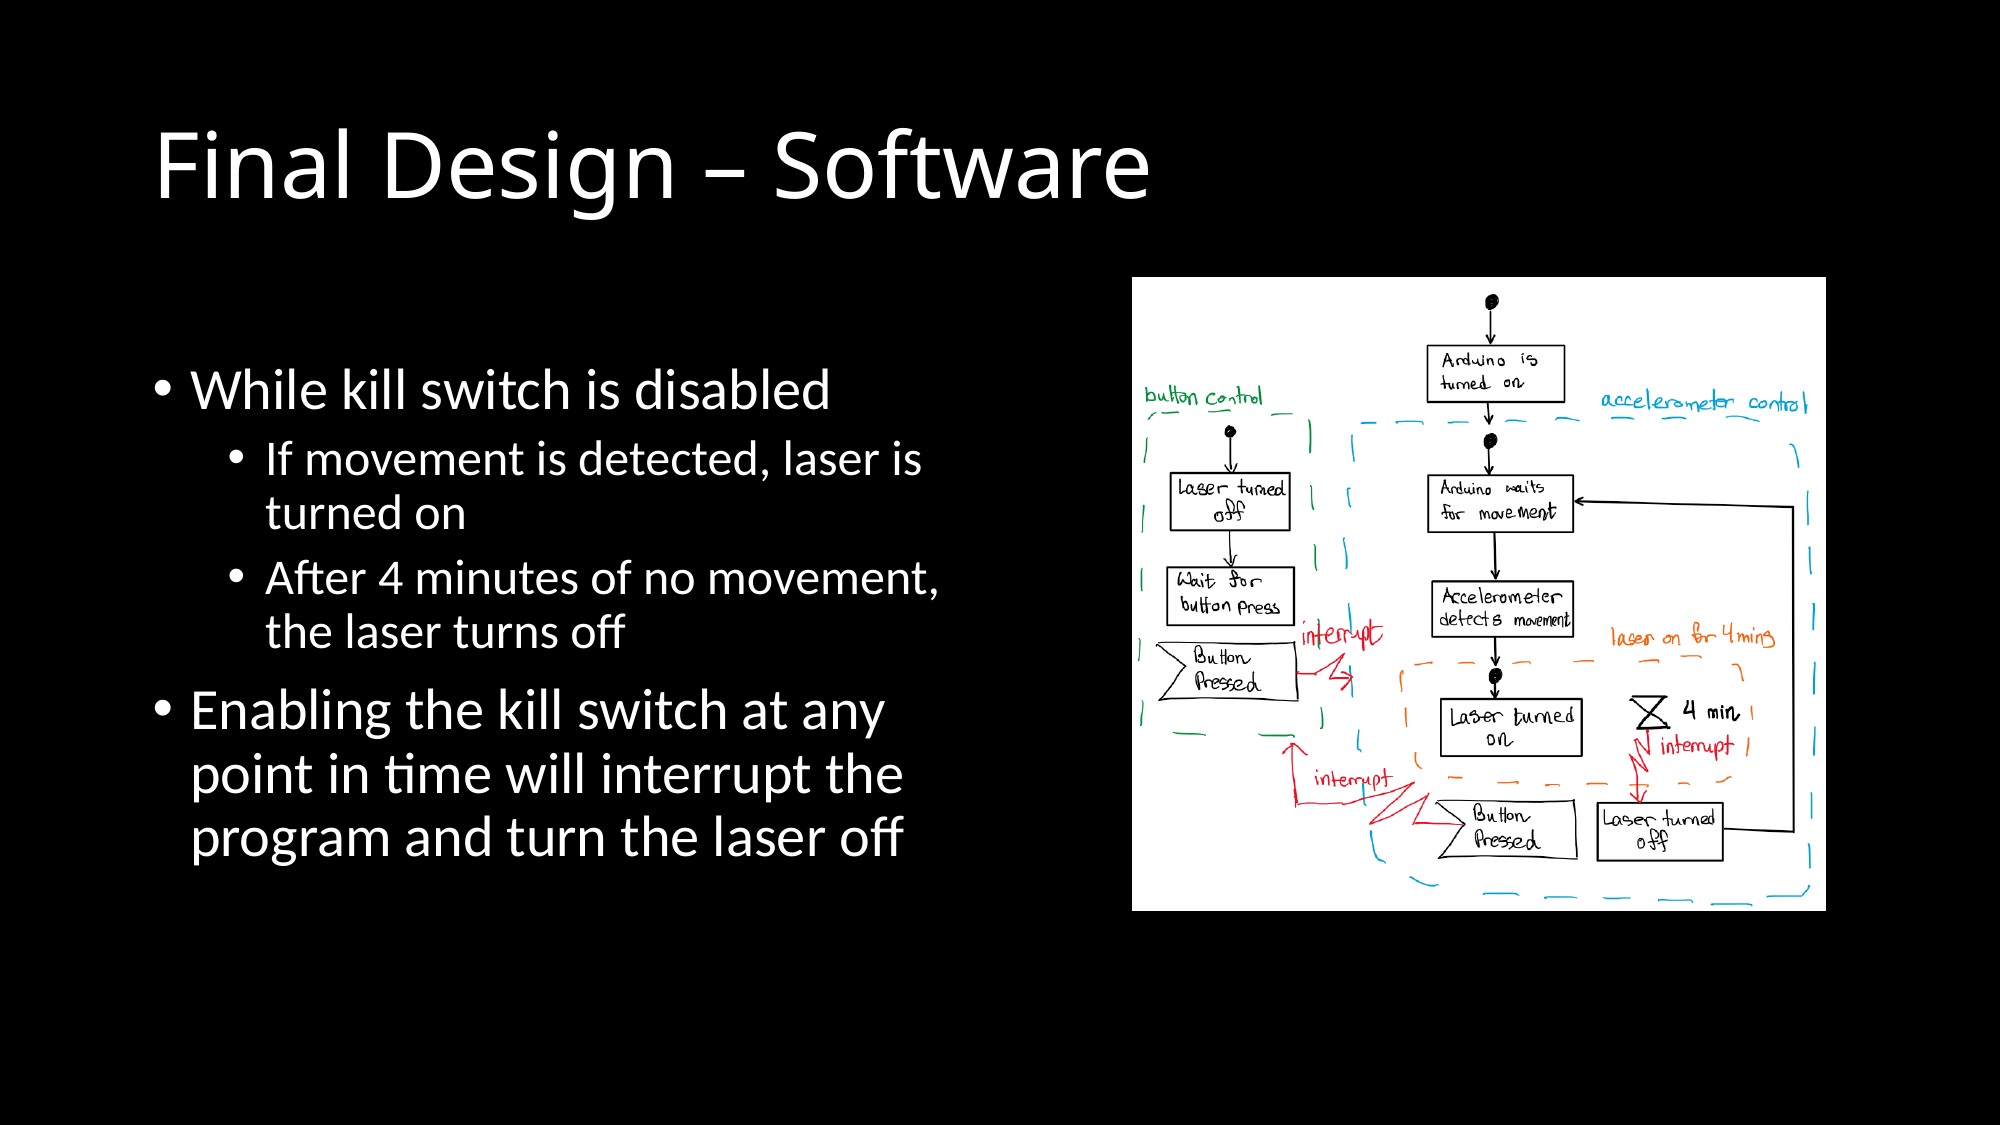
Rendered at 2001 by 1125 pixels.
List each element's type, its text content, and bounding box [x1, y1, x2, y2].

picture [1132, 277, 1826, 912]
list While kill switch is disabled If movement is detected, laser is turned on After 4 minutes of no movement, the laser turns off Enabling the kill switch at any point in time will interrupt the program and turn the laser off [137, 351, 984, 1016]
title Final Design – Software [137, 59, 1863, 278]
